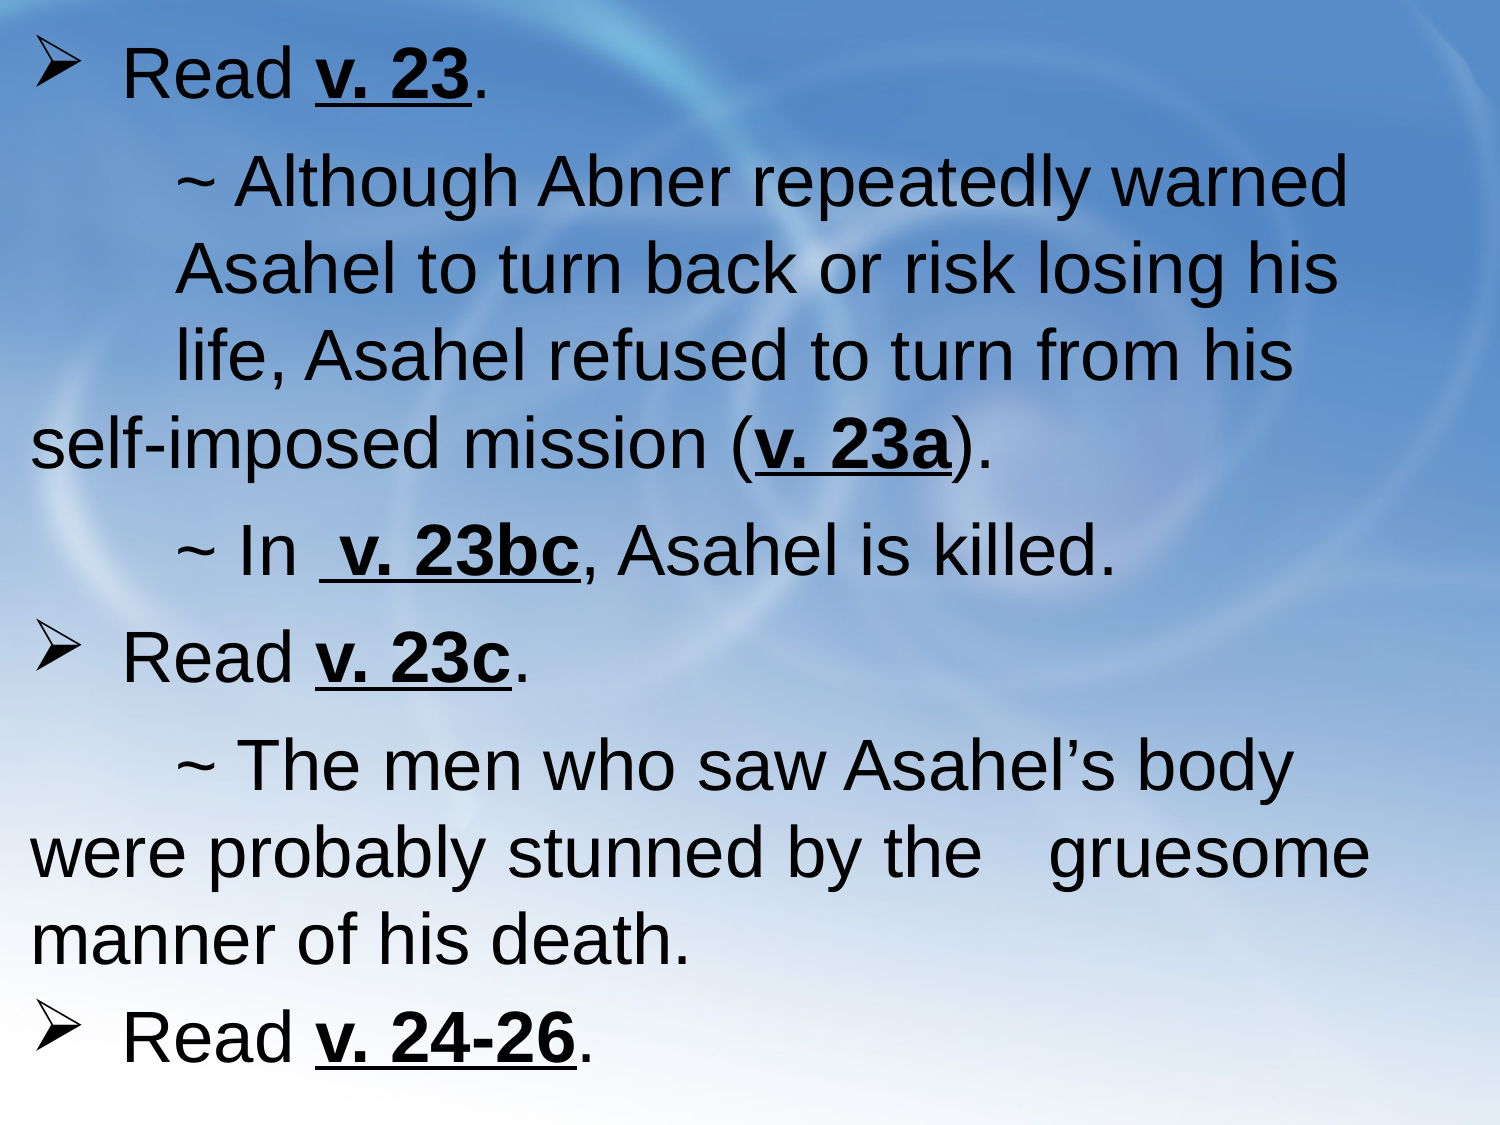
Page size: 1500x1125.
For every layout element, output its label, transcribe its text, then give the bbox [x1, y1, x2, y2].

picture [0, 0, 1500, 1125]
subtitle Read v. 23. ~ Although Abner repeatedly warned Asahel to turn back or risk losing his life, Asahel refused to turn from his self-imposed mission (v. 23a). ~ In v. 23bc, Asahel is killed. Read v. 23c. ~ The men who saw Asahel’s body were probably stunned by the gruesome manner of his death. Read v. 24-26. [15, 18, 1482, 1107]
